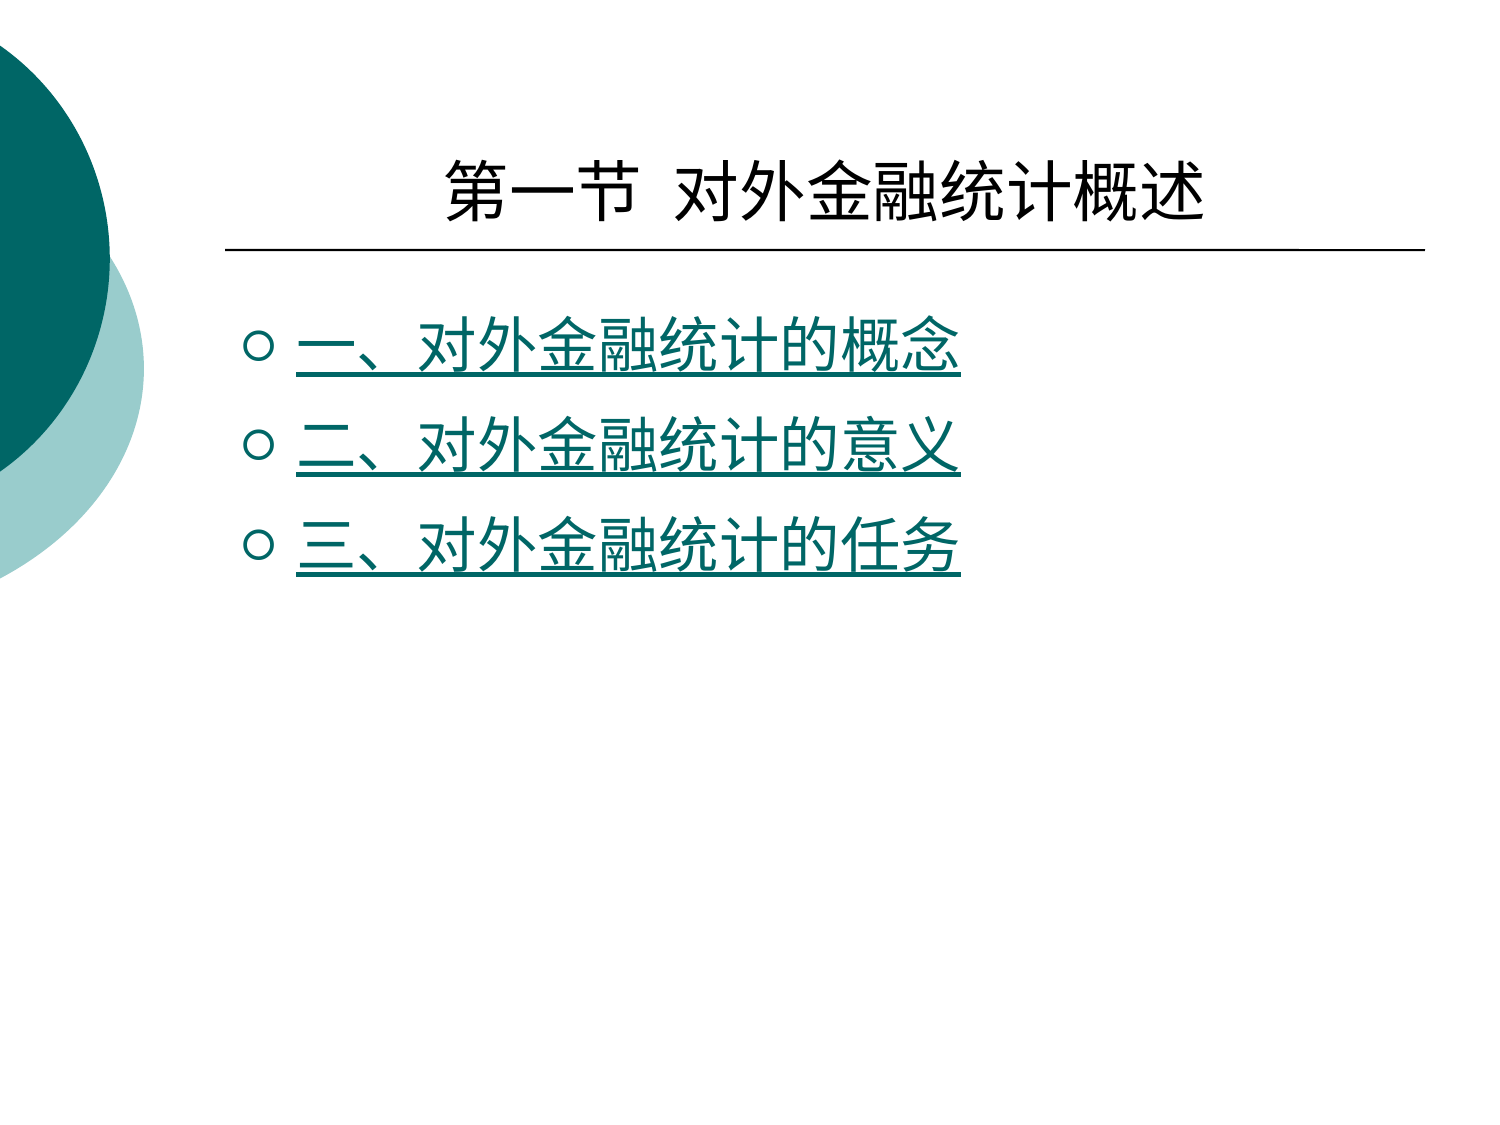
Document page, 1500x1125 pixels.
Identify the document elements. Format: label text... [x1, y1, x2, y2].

list 一、对外金融统计的概念 二、对外金融统计的意义 三、对外金融统计的任务 [224, 299, 1425, 975]
title 第一节 对外金融统计概述 [224, 49, 1425, 238]
